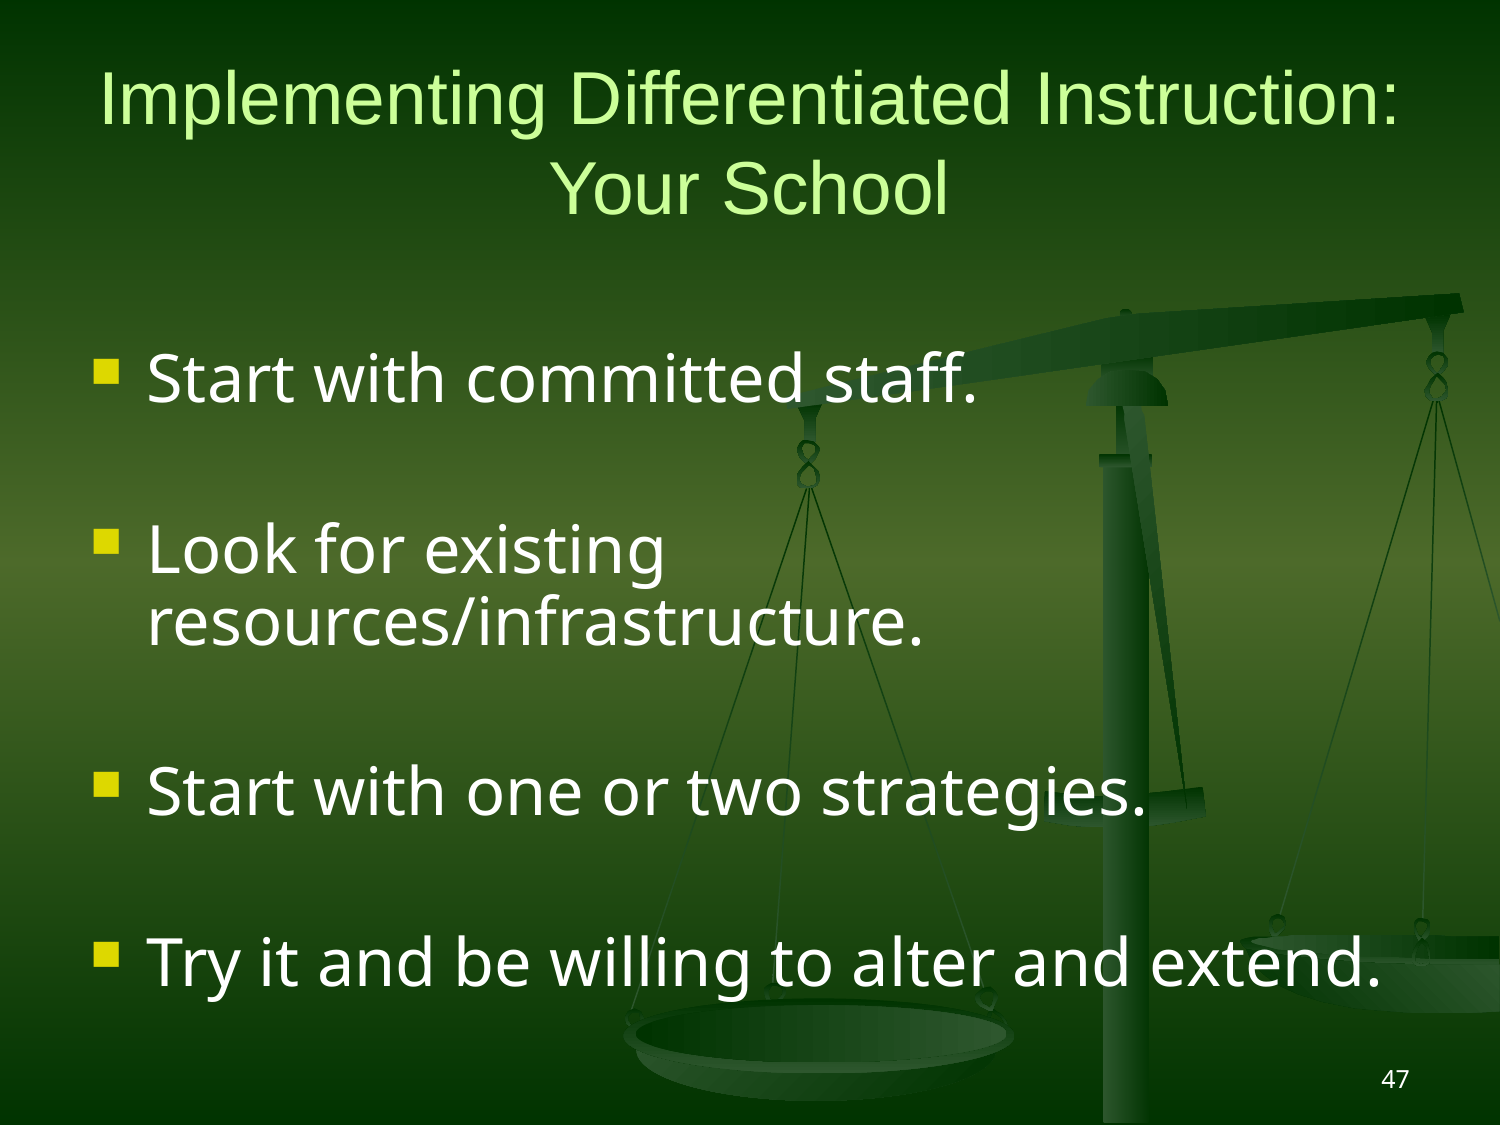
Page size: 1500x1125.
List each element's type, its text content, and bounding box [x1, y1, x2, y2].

list Start with committed staff. Look for existing resources/infrastructure. Start with one or two strategies. Try it and be willing to alter and extend. [74, 337, 1438, 1026]
title Implementing Differentiated Instruction: Your School [74, 45, 1426, 234]
slide_number 47 [1074, 1029, 1426, 1106]
